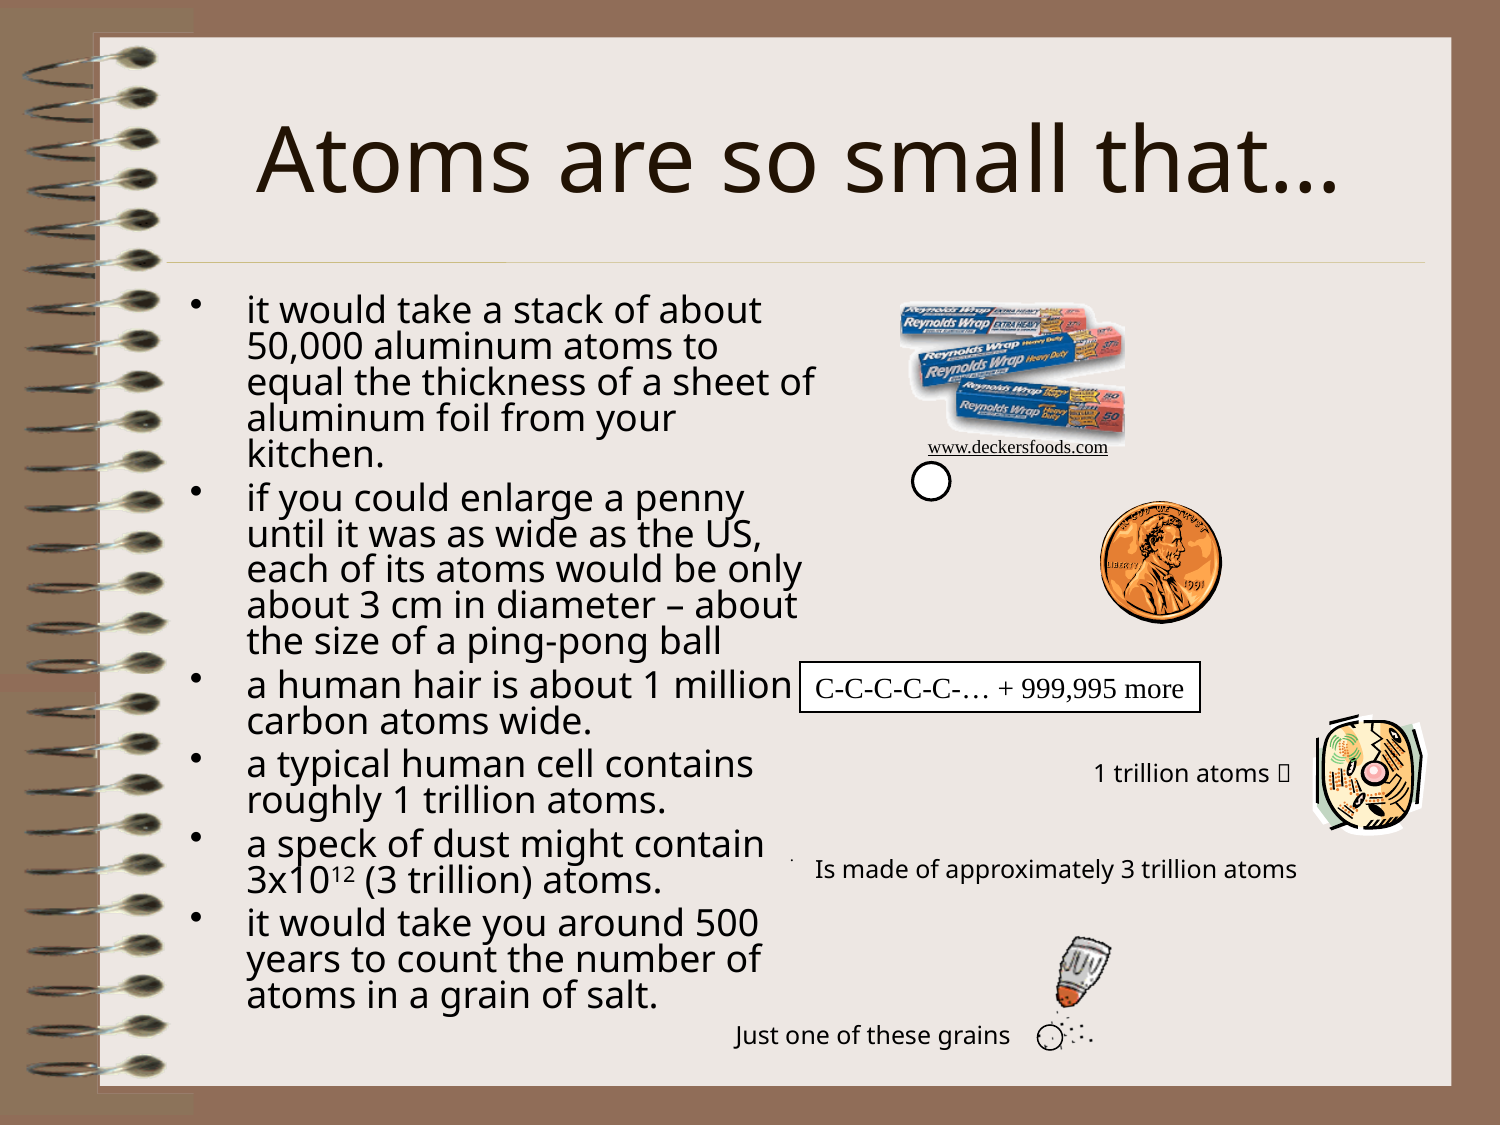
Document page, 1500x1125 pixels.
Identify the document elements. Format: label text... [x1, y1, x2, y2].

text_box [912, 473, 951, 501]
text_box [899, 287, 1129, 466]
text_box C-C-C-C-C-… + 999,995 more [800, 662, 1200, 713]
title Atoms are so small that… [174, 62, 1426, 251]
text_box 1 trillion atoms  [1078, 750, 1307, 795]
text_box . [775, 837, 814, 873]
picture [1312, 712, 1430, 838]
picture [1099, 499, 1224, 626]
text_box Just one of these grains [694, 1012, 1020, 1058]
picture [1015, 904, 1166, 1062]
picture [0, 8, 194, 674]
text_box Is made of approximately 3 trillion atoms [800, 846, 1314, 891]
list it would take a stack of about 50,000 aluminum atoms to equal the thickness of a sheet of aluminum foil from your kitchen. if you could enlarge a penny until it was as wide as the US, each of its atoms would be only about 3 cm in diameter – about the size of a ping-pong ball a human hair is about 1 million carbon atoms wide. a typical human cell contains roughly 1 trillion atoms. a speck of dust might contain 3x1012 (3 trillion) atoms. it would take you around 500 years to count the number of atoms in a grain of salt. [174, 287, 838, 1063]
picture [0, 692, 194, 1115]
